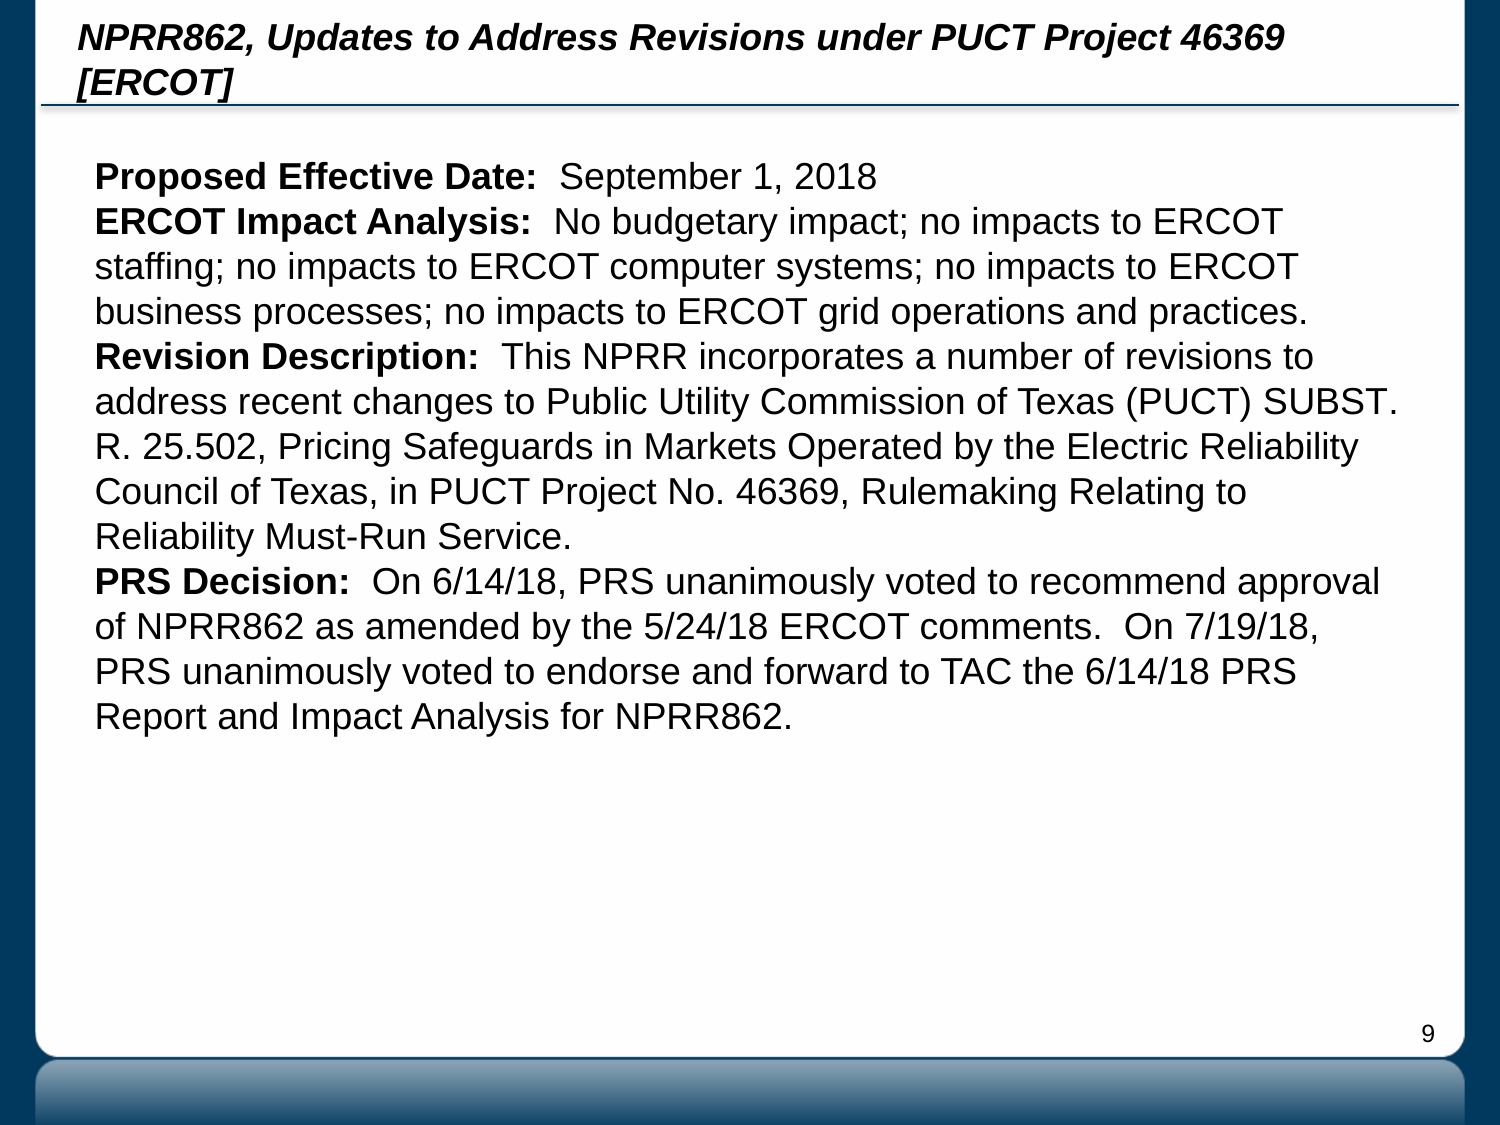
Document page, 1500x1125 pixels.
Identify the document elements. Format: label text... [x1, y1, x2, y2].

picture [35, 0, 1465, 1125]
text_box Proposed Effective Date: September 1, 2018 ERCOT Impact Analysis: No budgetary impact; no impacts to ERCOT staffing; no impacts to ERCOT computer systems; no impacts to ERCOT business processes; no impacts to ERCOT grid operations and practices. Revision Description: This NPRR incorporates a number of revisions to address recent changes to Public Utility Commission of Texas (PUCT) Subst. R. 25.502, Pricing Safeguards in Markets Operated by the Electric Reliability Council of Texas, in PUCT Project No. 46369, Rulemaking Relating to Reliability Must-Run Service. PRS Decision: On 6/14/18, PRS unanimously voted to recommend approval of NPRR862 as amended by the 5/24/18 ERCOT comments. On 7/19/18, PRS unanimously voted to endorse and forward to TAC the 6/14/18 PRS Report and Impact Analysis for NPRR862. [79, 144, 1419, 744]
title NPRR862, Updates to Address Revisions under PUCT Project 46369 [ERCOT] [62, 20, 1450, 97]
